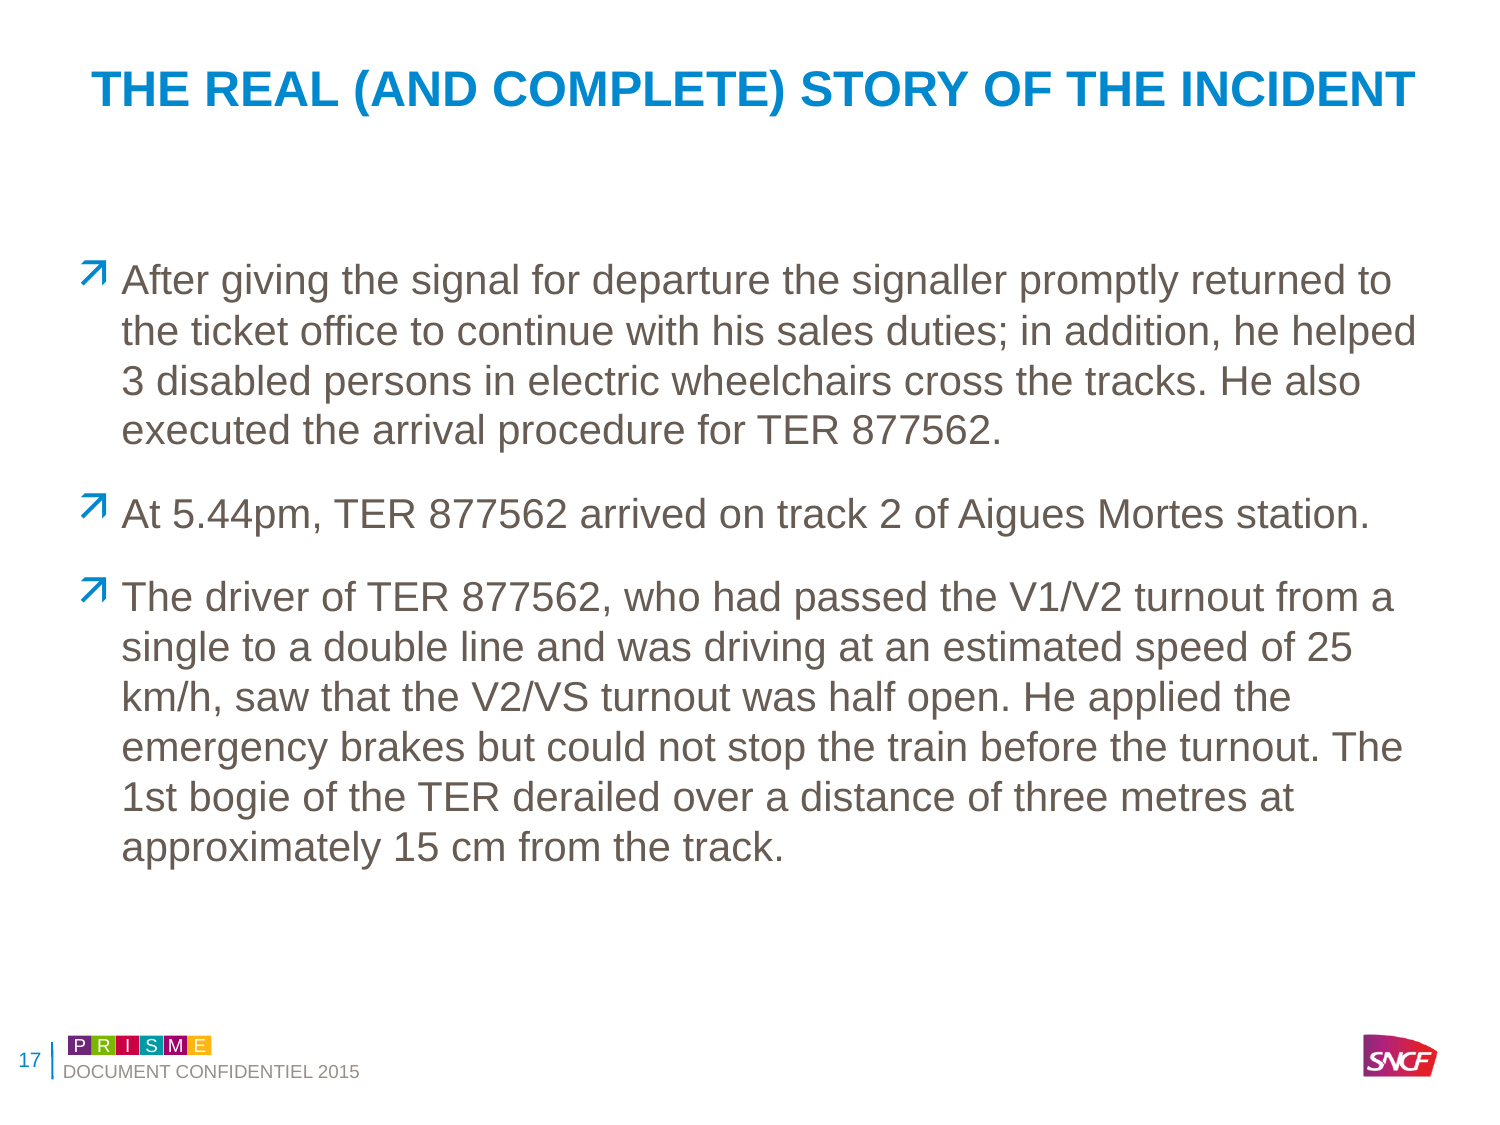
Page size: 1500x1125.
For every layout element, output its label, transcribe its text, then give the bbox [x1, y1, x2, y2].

picture [1324, 992, 1476, 1118]
title The real (and complete) story of the incident [63, 68, 1437, 161]
list After giving the signal for departure the signaller promptly returned to the ticket office to continue with his sales duties; in addition, he helped 3 disabled persons in electric wheelchairs cross the tracks. He also executed the arrival procedure for TER 877562. At 5.44pm, TER 877562 arrived on track 2 of Aigues Mortes station. The driver of TER 877562, who had passed the V1/V2 turnout from a single to a double line and was driving at an estimated speed of 25 km/h, saw that the V2/VS turnout was half open. He applied the emergency brakes but could not stop the train before the turnout. The 1st bogie of the TER derailed over a distance of three metres at approximately 15 cm from the track. [62, 245, 1436, 948]
